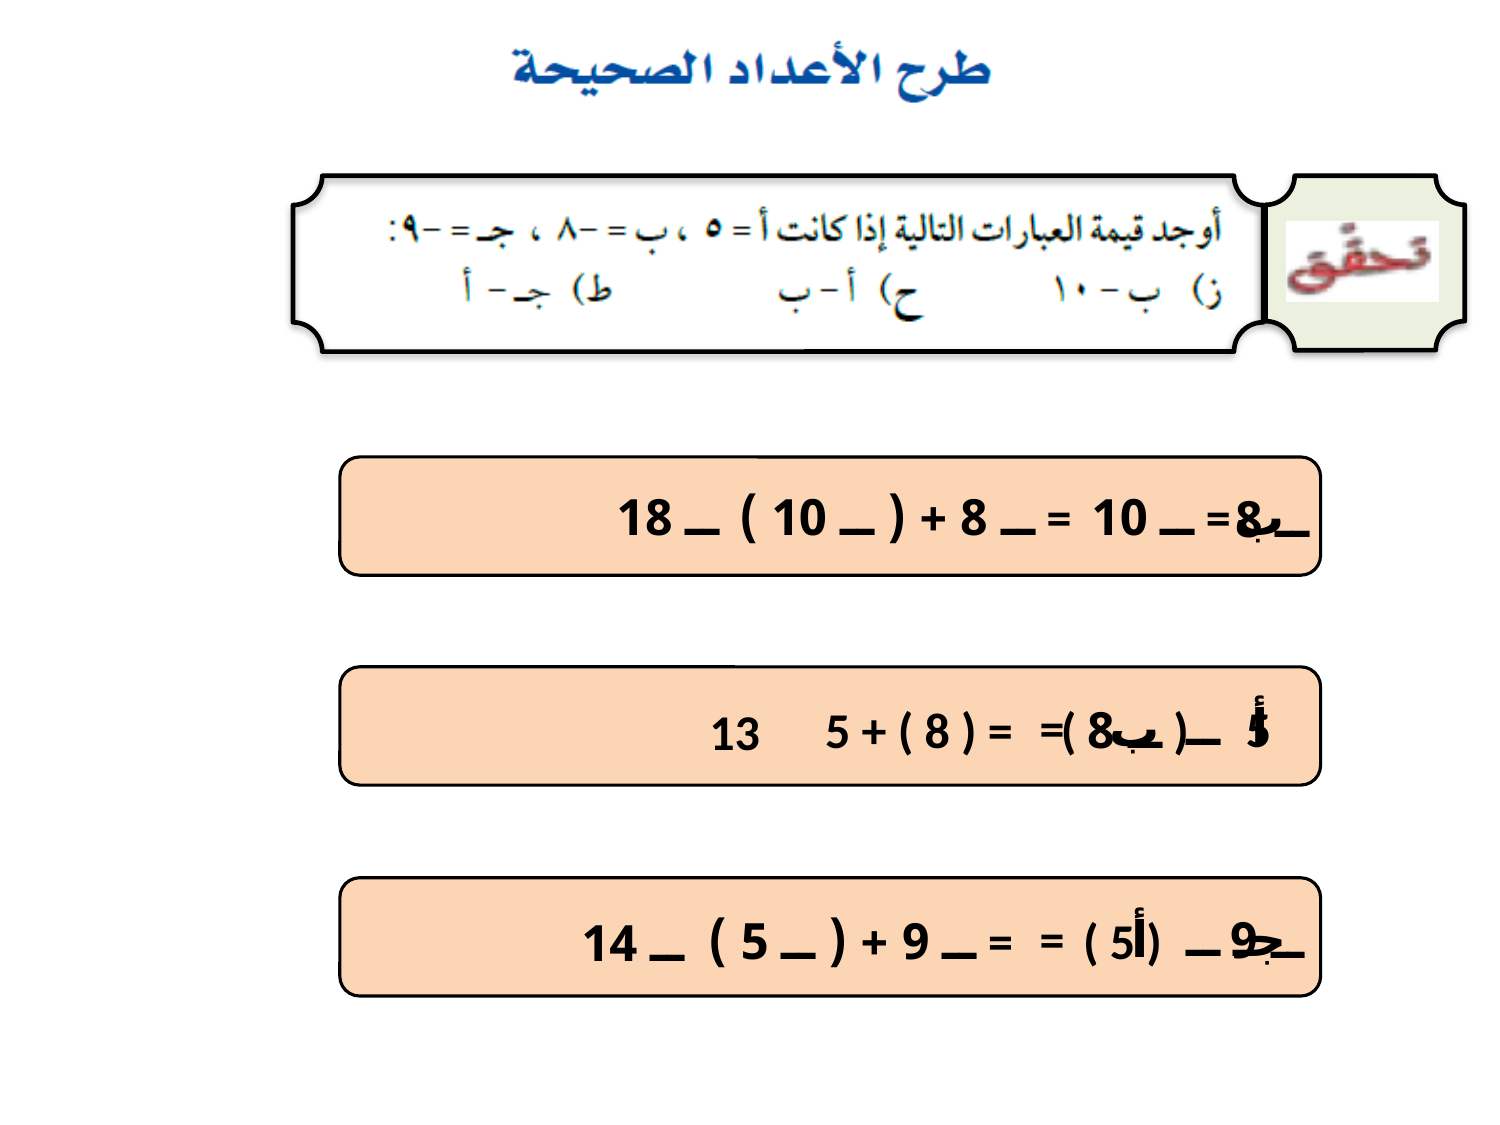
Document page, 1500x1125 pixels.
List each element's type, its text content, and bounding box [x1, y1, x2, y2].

text_box = [1007, 691, 1083, 762]
text_box ( ــ 8 ) [1077, 693, 1172, 765]
text_box [339, 666, 1321, 786]
picture [386, 198, 1227, 329]
text_box ــ [1167, 690, 1237, 761]
text_box ــ 8 + ( ــ 10 ) = [730, 480, 1090, 551]
text_box ــ 14 [562, 905, 704, 977]
text_box ــ [1168, 901, 1237, 972]
text_box أ [1100, 902, 1172, 970]
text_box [292, 175, 1466, 352]
text_box = [1007, 902, 1082, 973]
text_box [339, 456, 1321, 576]
text_box ( 5 ) [1075, 904, 1170, 976]
text_box ــ 9 [1220, 903, 1315, 974]
text_box ــ 18 [597, 480, 739, 551]
text_box [339, 877, 1321, 997]
text_box ــ 10 = [1082, 480, 1244, 551]
text_box 13 [637, 695, 779, 766]
text_box ــ 8 [1225, 482, 1320, 554]
text_box ــ 9 + ( ــ 5 ) = [749, 904, 1026, 976]
picture [506, 34, 994, 106]
text_box 5 [1211, 692, 1306, 764]
text_box 5 + ( 8 ) = [756, 693, 1027, 765]
